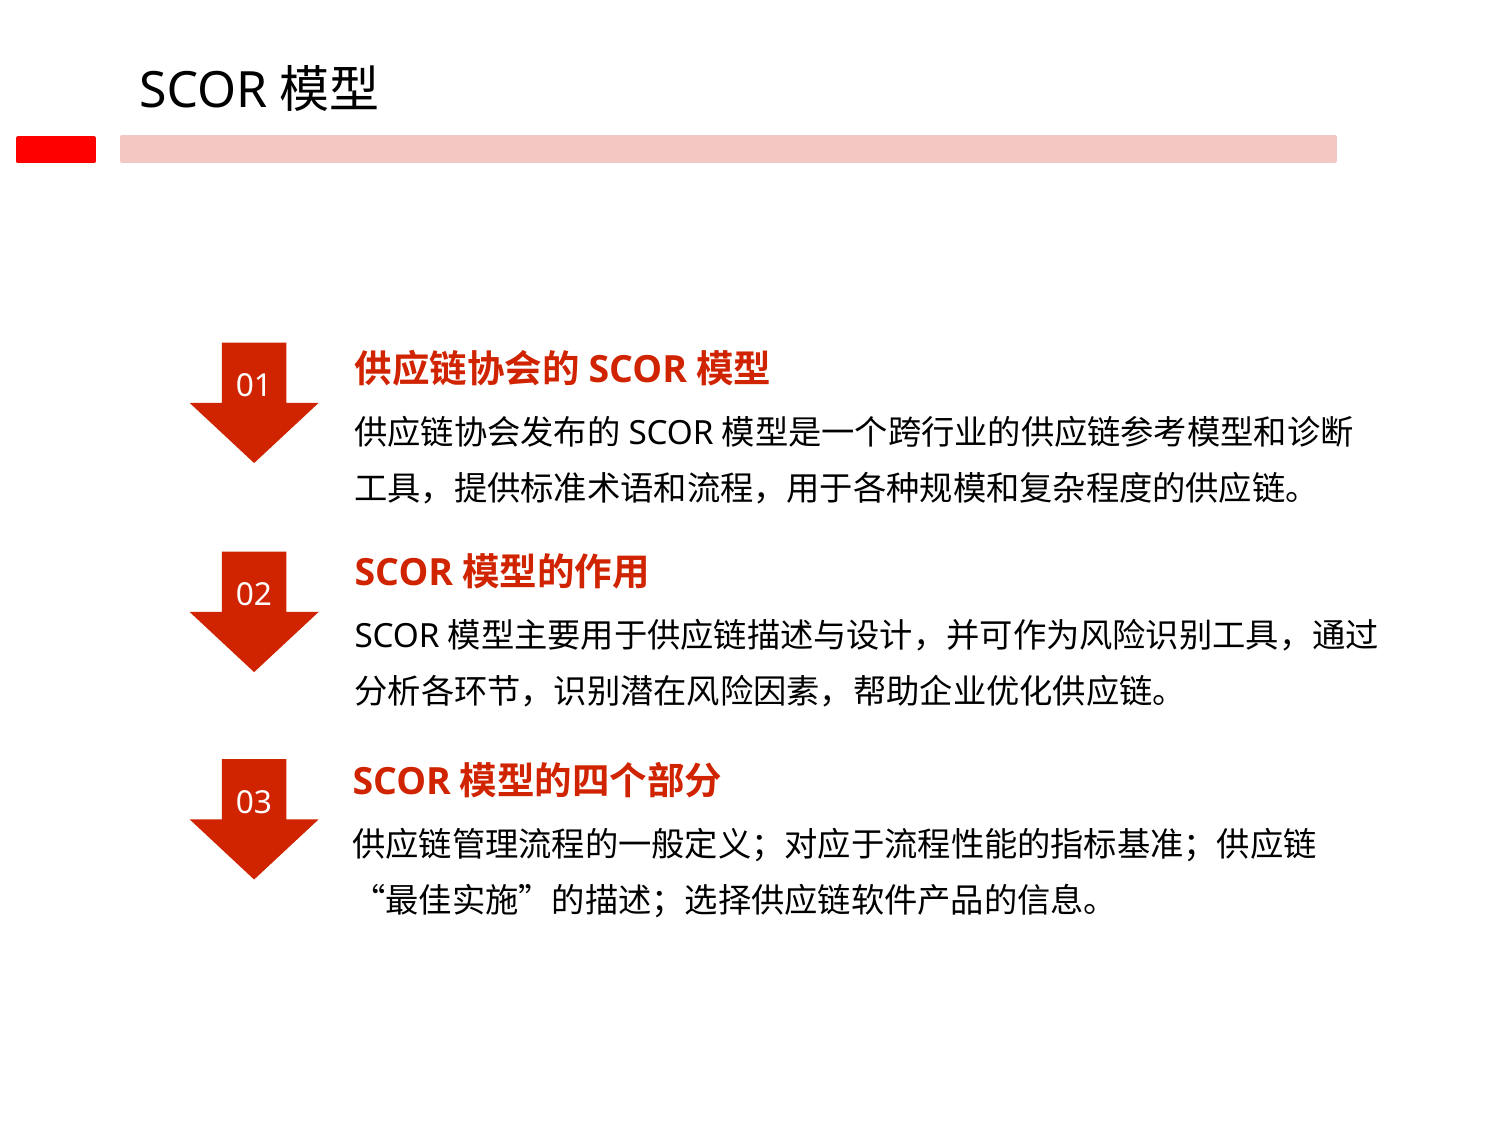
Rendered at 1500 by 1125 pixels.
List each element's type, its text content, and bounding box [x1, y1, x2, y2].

text_box [299, 819, 319, 838]
text_box 供应链协会发布的SCOR模型是一个跨行业的供应链参考模型和诊断工具，提供标准术语和流程，用于各种规模和复杂程度的供应链。 [346, 391, 1388, 503]
text_box [189, 819, 210, 839]
text_box [248, 667, 260, 673]
text_box [299, 402, 319, 422]
text_box 供应链协会的SCOR模型 [346, 318, 1313, 391]
text_box [248, 458, 260, 464]
text_box [249, 875, 259, 880]
text_box [299, 611, 319, 631]
text_box [221, 551, 287, 557]
text_box SCOR模型主要用于供应链描述与设计，并可作为风险识别工具，通过分析各环节，识别潜在风险因素，帮助企业优化供应链。 [346, 593, 1388, 705]
text_box [221, 342, 287, 348]
text_box [189, 402, 210, 422]
text_box SCOR模型 [123, 19, 1500, 132]
text_box SCOR模型的作用 [346, 527, 1313, 593]
text_box 01 [210, 348, 299, 458]
text_box 03 [210, 764, 299, 875]
text_box [189, 611, 210, 631]
text_box 02 [210, 557, 299, 667]
text_box [221, 759, 287, 764]
text_box 供应链管理流程的一般定义；对应于流程性能的指标基准；供应链“最佳实施”的描述；选择供应链软件产品的信息。 [344, 803, 1386, 915]
text_box SCOR模型的四个部分 [344, 720, 1313, 803]
